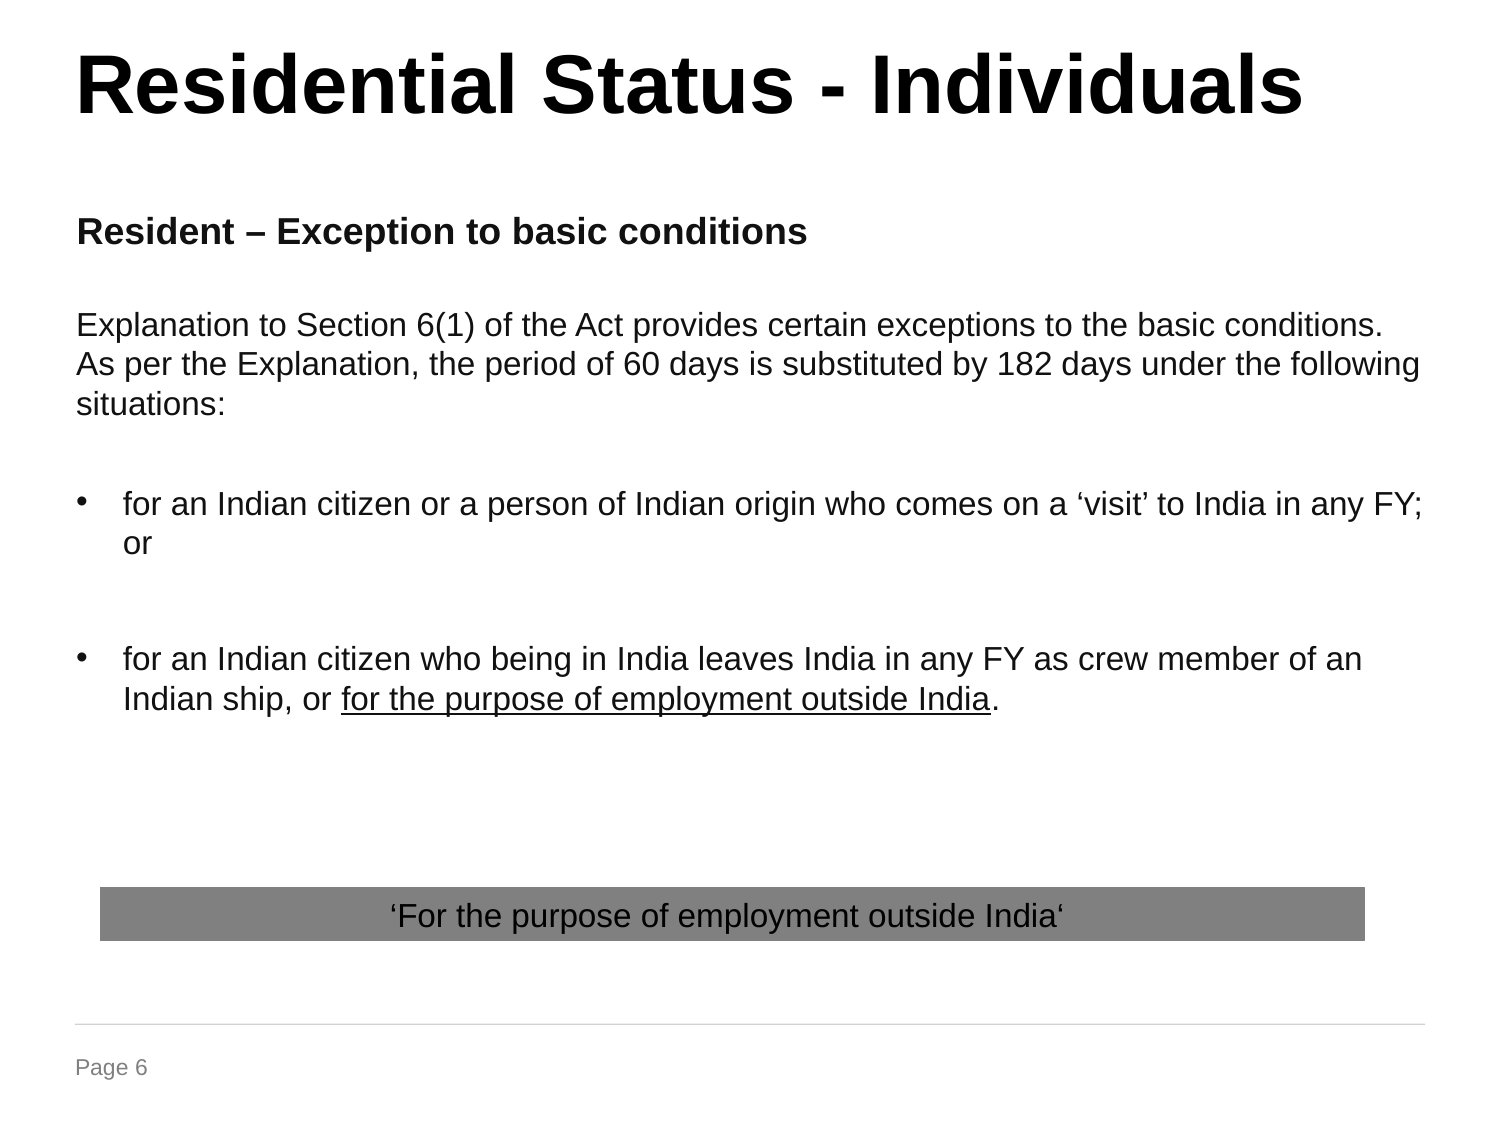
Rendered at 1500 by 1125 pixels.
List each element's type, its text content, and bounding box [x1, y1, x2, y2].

title Residential Status - Individuals [75, 45, 1425, 187]
text_box Resident – Exception to basic conditions [76, 208, 1164, 303]
list Explanation to Section 6(1) of the Act provides certain exceptions to the basic conditions. As per the Explanation, the period of 60 days is substituted by 182 days under the following situations: for an Indian citizen or a person of Indian origin who comes on a ‘visit’ to India in any FY; or for an Indian citizen who being in India leaves India in any FY as crew member of an Indian ship, or for the purpose of employment outside India. [75, 302, 1427, 894]
text_box ‘For the purpose of employment outside India‘ [98, 885, 1366, 942]
